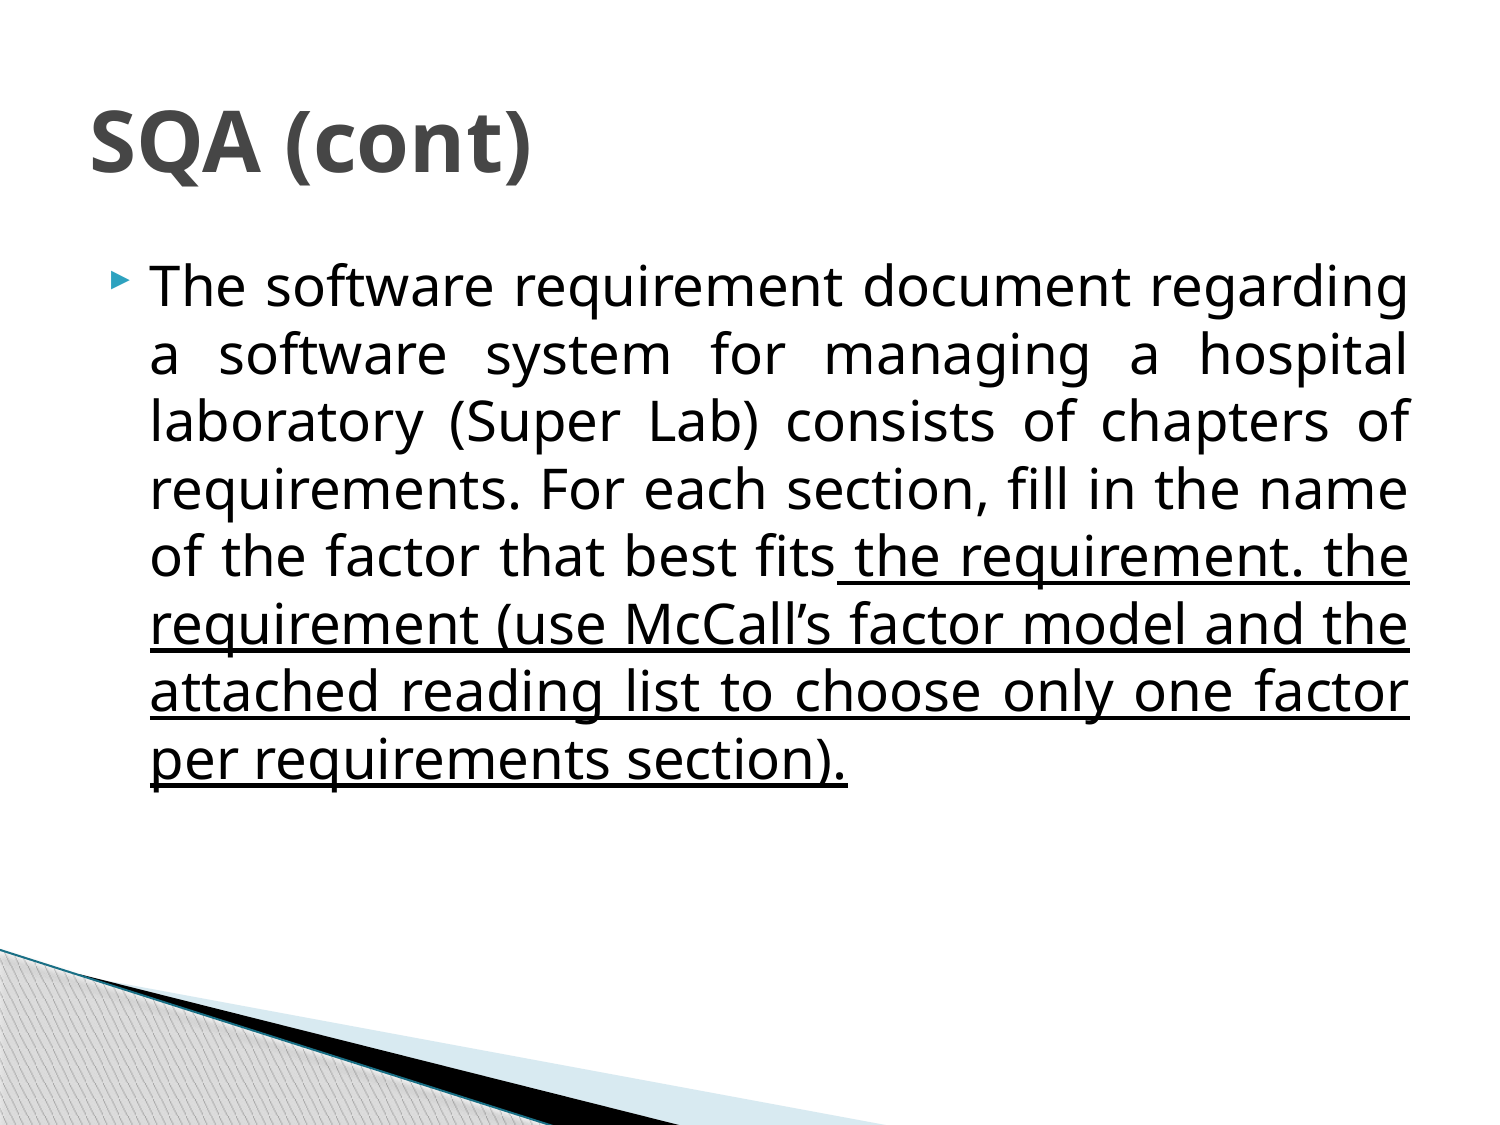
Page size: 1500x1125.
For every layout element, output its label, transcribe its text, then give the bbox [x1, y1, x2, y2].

list The software requirement document regarding a software system for managing a hospital laboratory (Super Lab) consists of chapters of requirements. For each section, fill in the name of the factor that best fits the requirement. the requirement (use McCall’s factor model and the attached reading list to choose only one factor per requirements section). [74, 242, 1426, 986]
title SQA (cont) [75, 45, 1425, 233]
